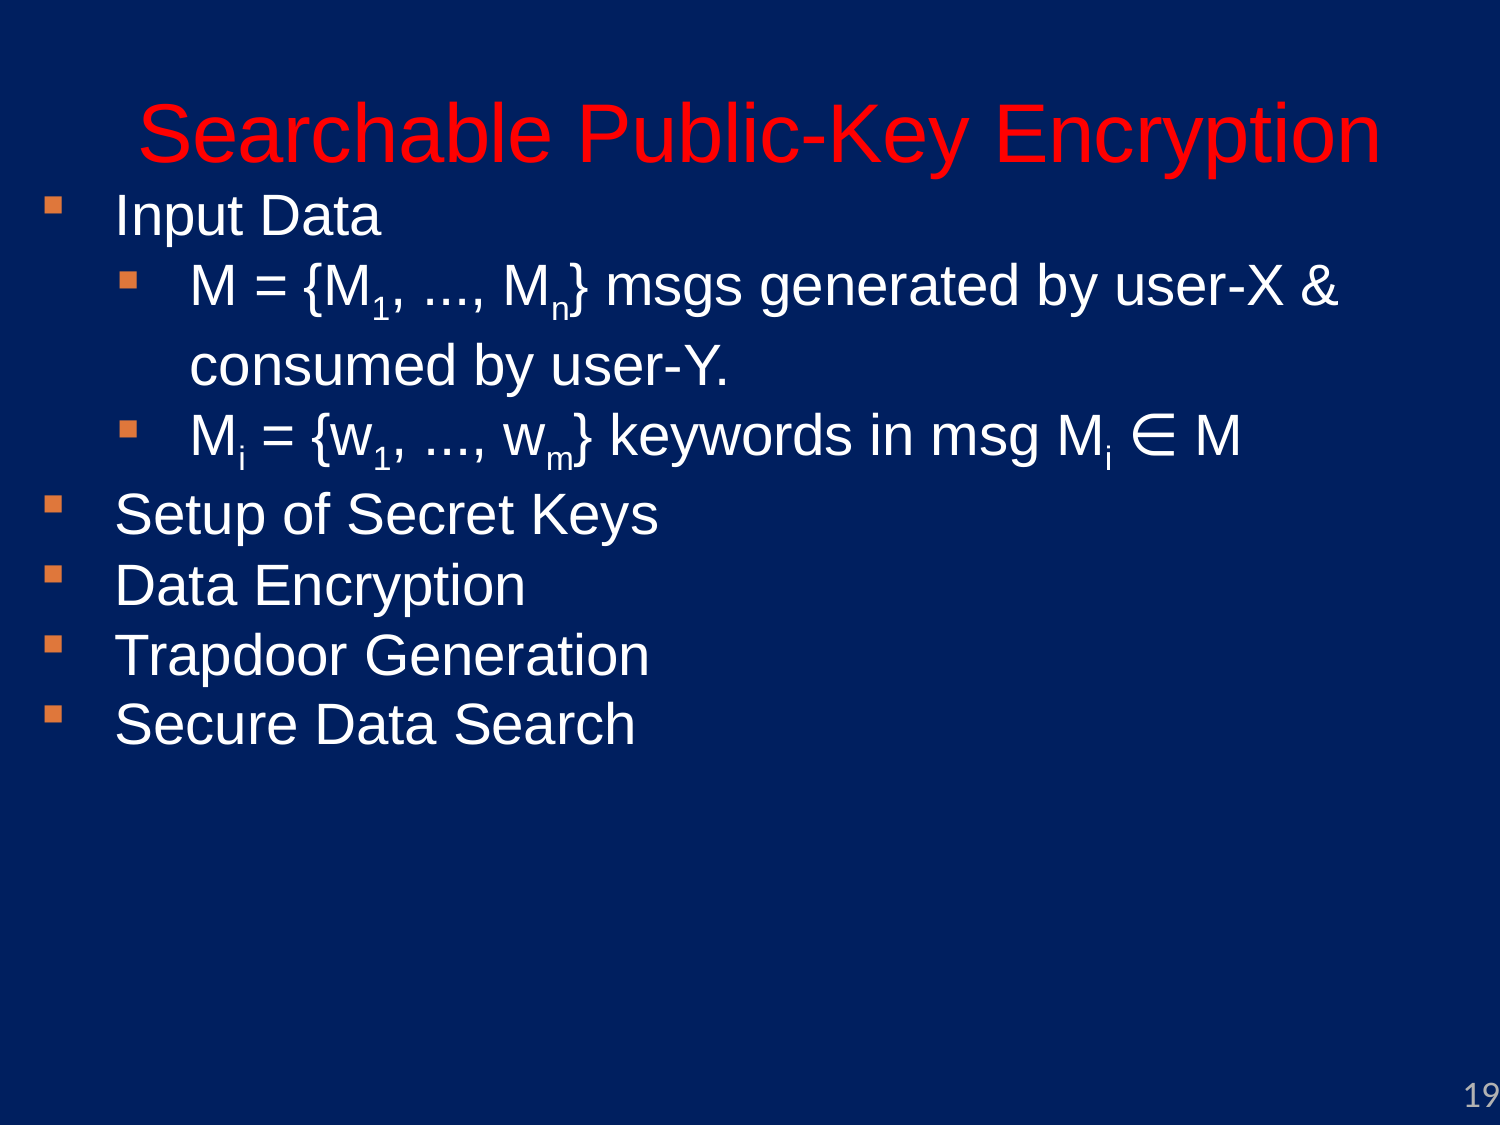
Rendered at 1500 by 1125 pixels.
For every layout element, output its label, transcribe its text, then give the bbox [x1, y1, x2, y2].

slide_number 19 [1437, 1069, 1500, 1125]
title Searchable Public-Key Encryption [44, 53, 1456, 267]
text_box Input Data M = {M1, ..., Mn} msgs generated by user-X & consumed by user-Y. Mi = {w1, ..., wm} keywords in msg Mi ∈ M Setup of Secret Keys Data Encryption Trapdoor Generation Secure Data Search [37, 177, 1413, 757]
